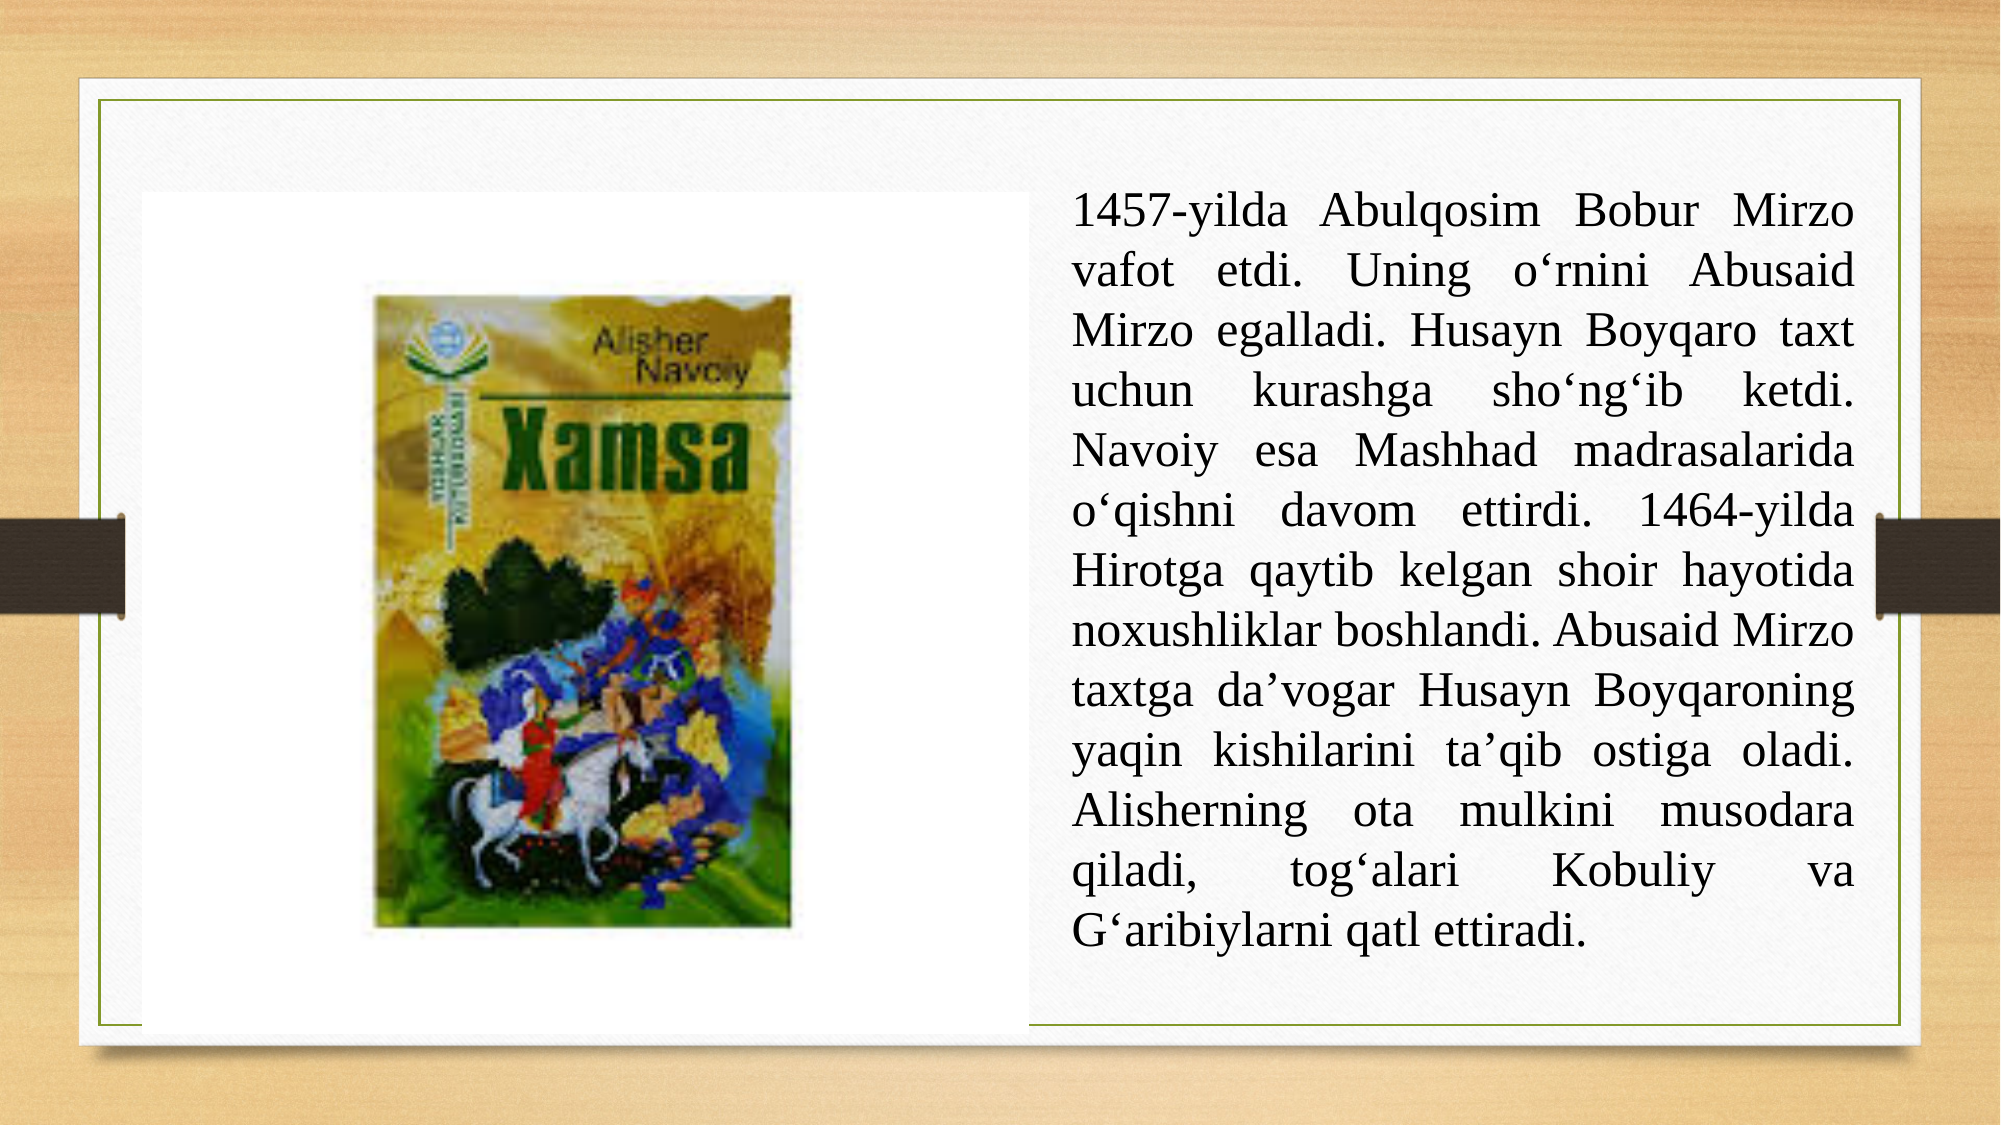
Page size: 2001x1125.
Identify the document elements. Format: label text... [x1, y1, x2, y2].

picture [0, 0, 2001, 1125]
text_box 1457-yilda Abulqosim Bobur Mirzo vafot etdi. Uning o‘rnini Abusaid Mirzo egalladi. Husayn Boyqaro taxt uchun kurashga sho‘ng‘ib ketdi. Navoiy esa Mashhad madrasalarida o‘qishni davom ettirdi. 1464-yilda Hirotga qaytib kelgan shoir hayotida noxushliklar boshlandi. Abusaid Mirzo taxtga da’vogar Husayn Boyqaroning yaqin kishilarini ta’qib ostiga oladi. Alisherning ota mulkini musodara qiladi, tog‘alari Kobuliy va G‘aribiylarni qatl ettiradi. [1056, 169, 1871, 1009]
